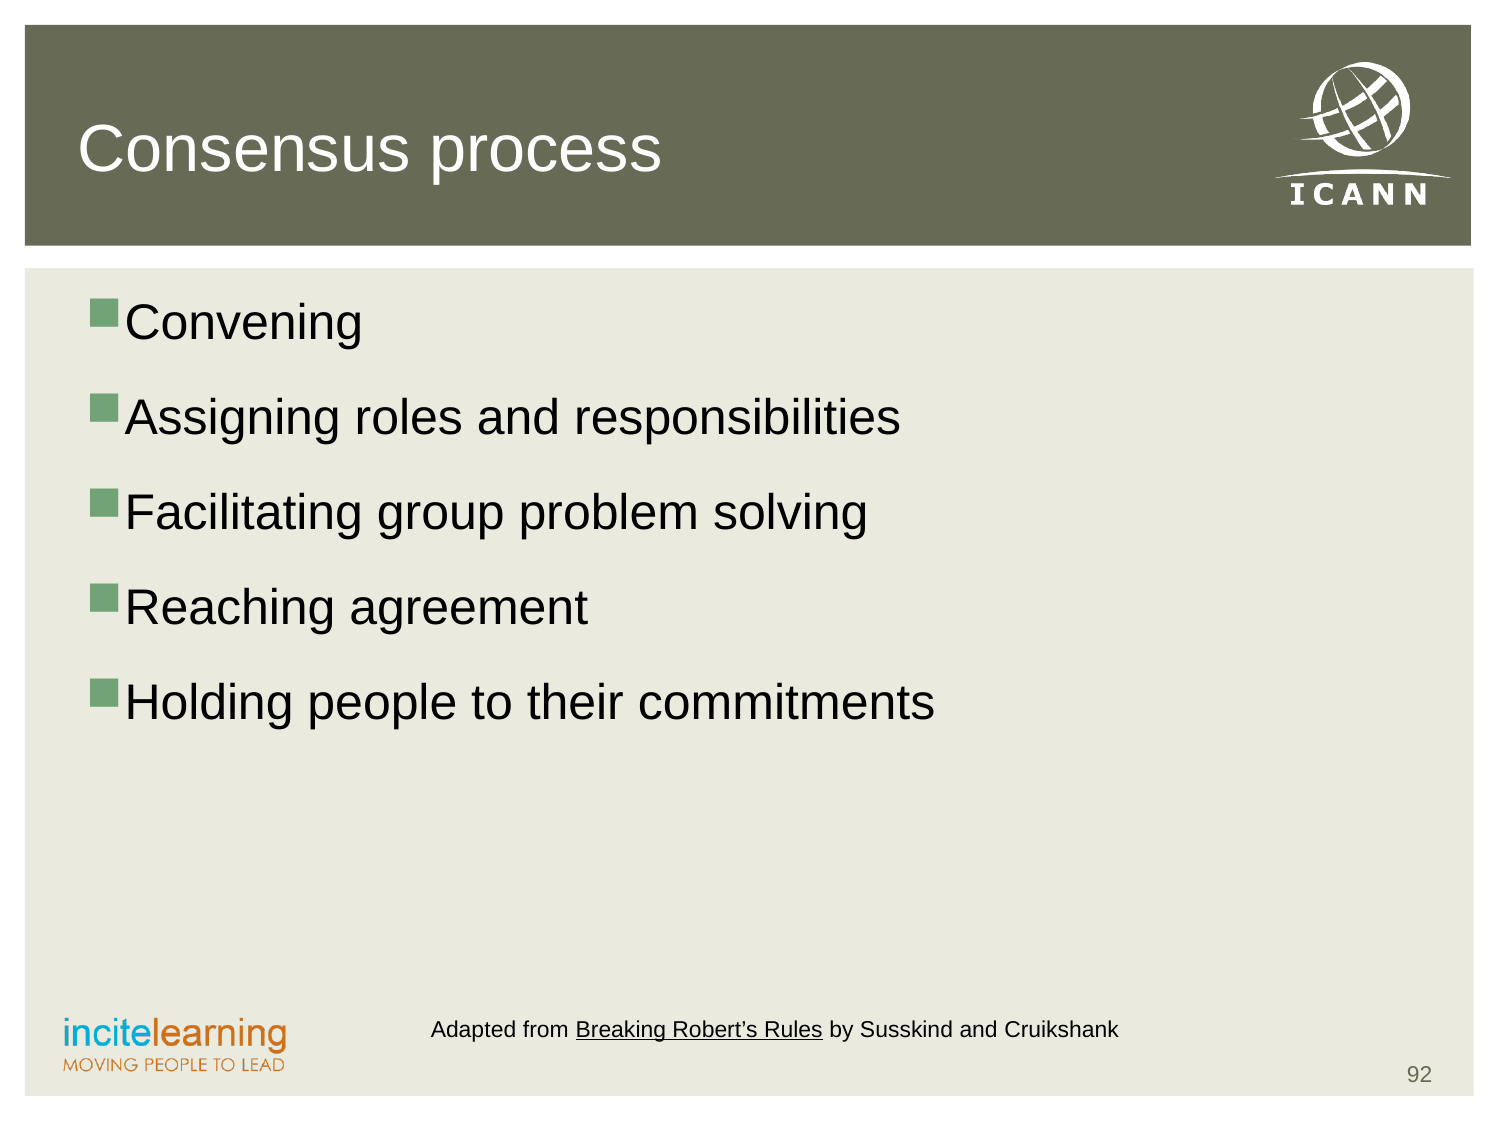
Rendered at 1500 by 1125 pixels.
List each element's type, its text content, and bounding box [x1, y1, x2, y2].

picture [62, 1012, 288, 1076]
slide_number 92 [1370, 1049, 1469, 1097]
text_box Adapted from Breaking Robert’s Rules by Susskind and Cruikshank [416, 1007, 1135, 1050]
title Consensus process [62, 58, 1438, 232]
picture [1438, 62, 1453, 205]
list Convening Assigning roles and responsibilities Facilitating group problem solving Reaching agreement Holding people to their commitments [62, 281, 1442, 1005]
